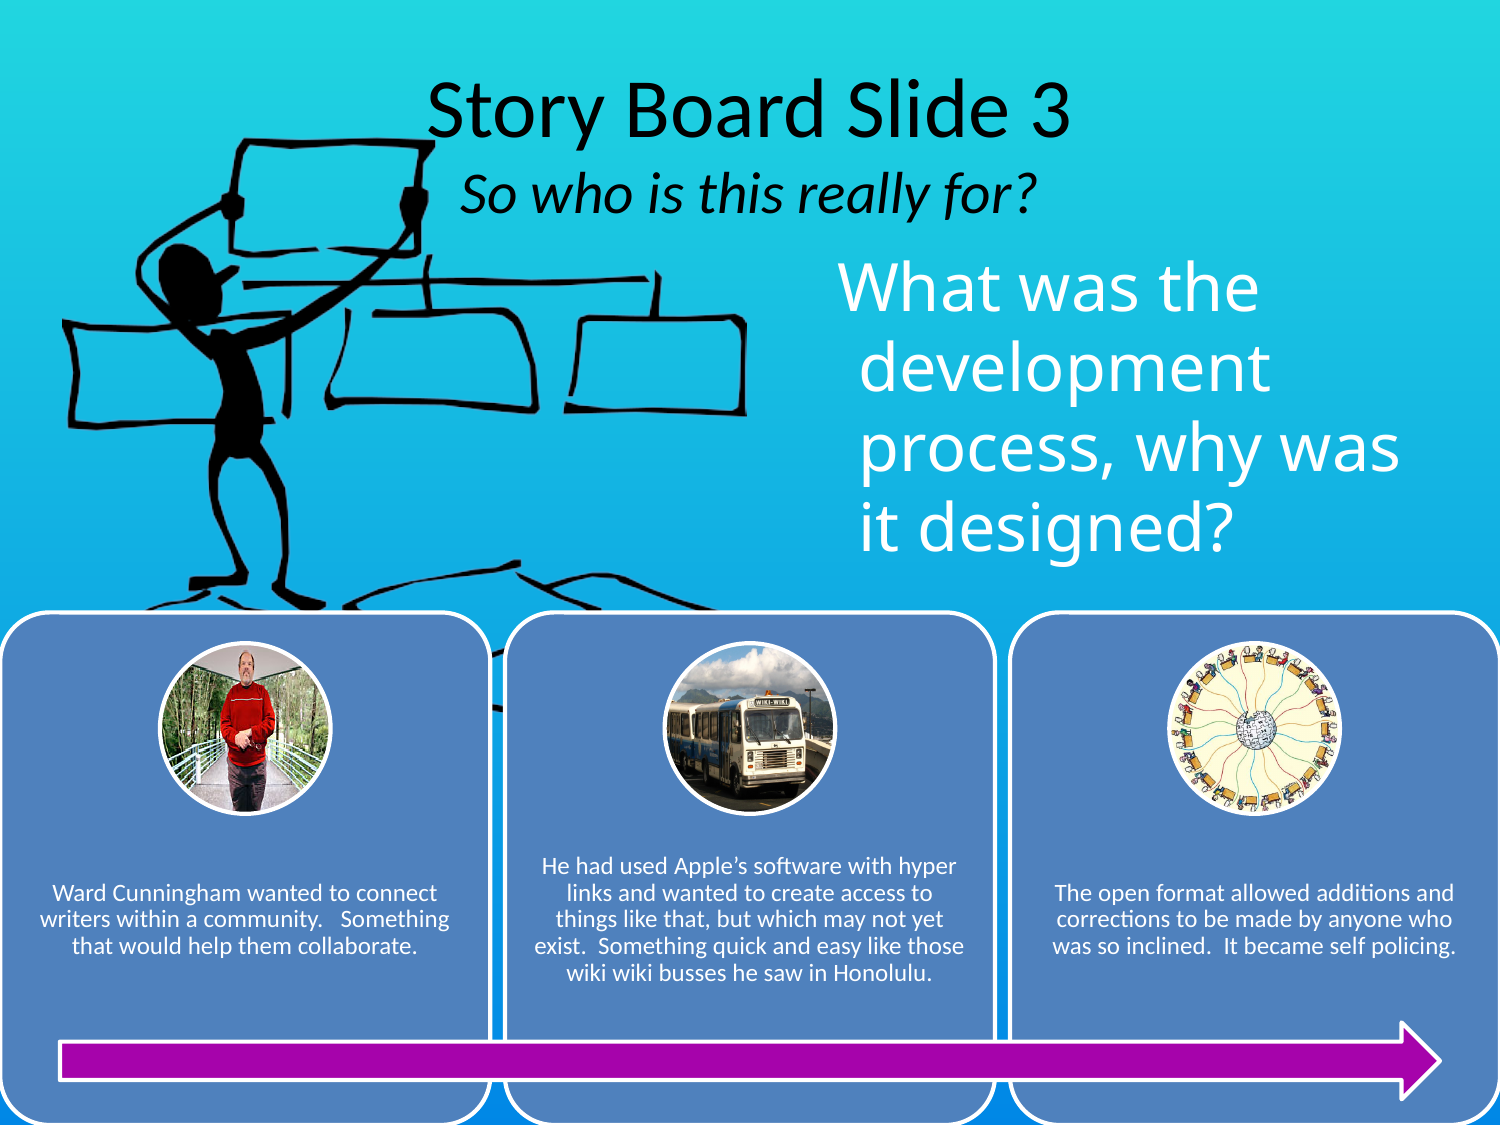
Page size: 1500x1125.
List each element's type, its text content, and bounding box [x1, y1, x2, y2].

list What was the development process, why was it designed? [787, 237, 1463, 588]
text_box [0, 612, 1500, 1125]
title Story Board Slide 3 So who is this really for? [75, 45, 1425, 233]
picture [0, 137, 787, 612]
